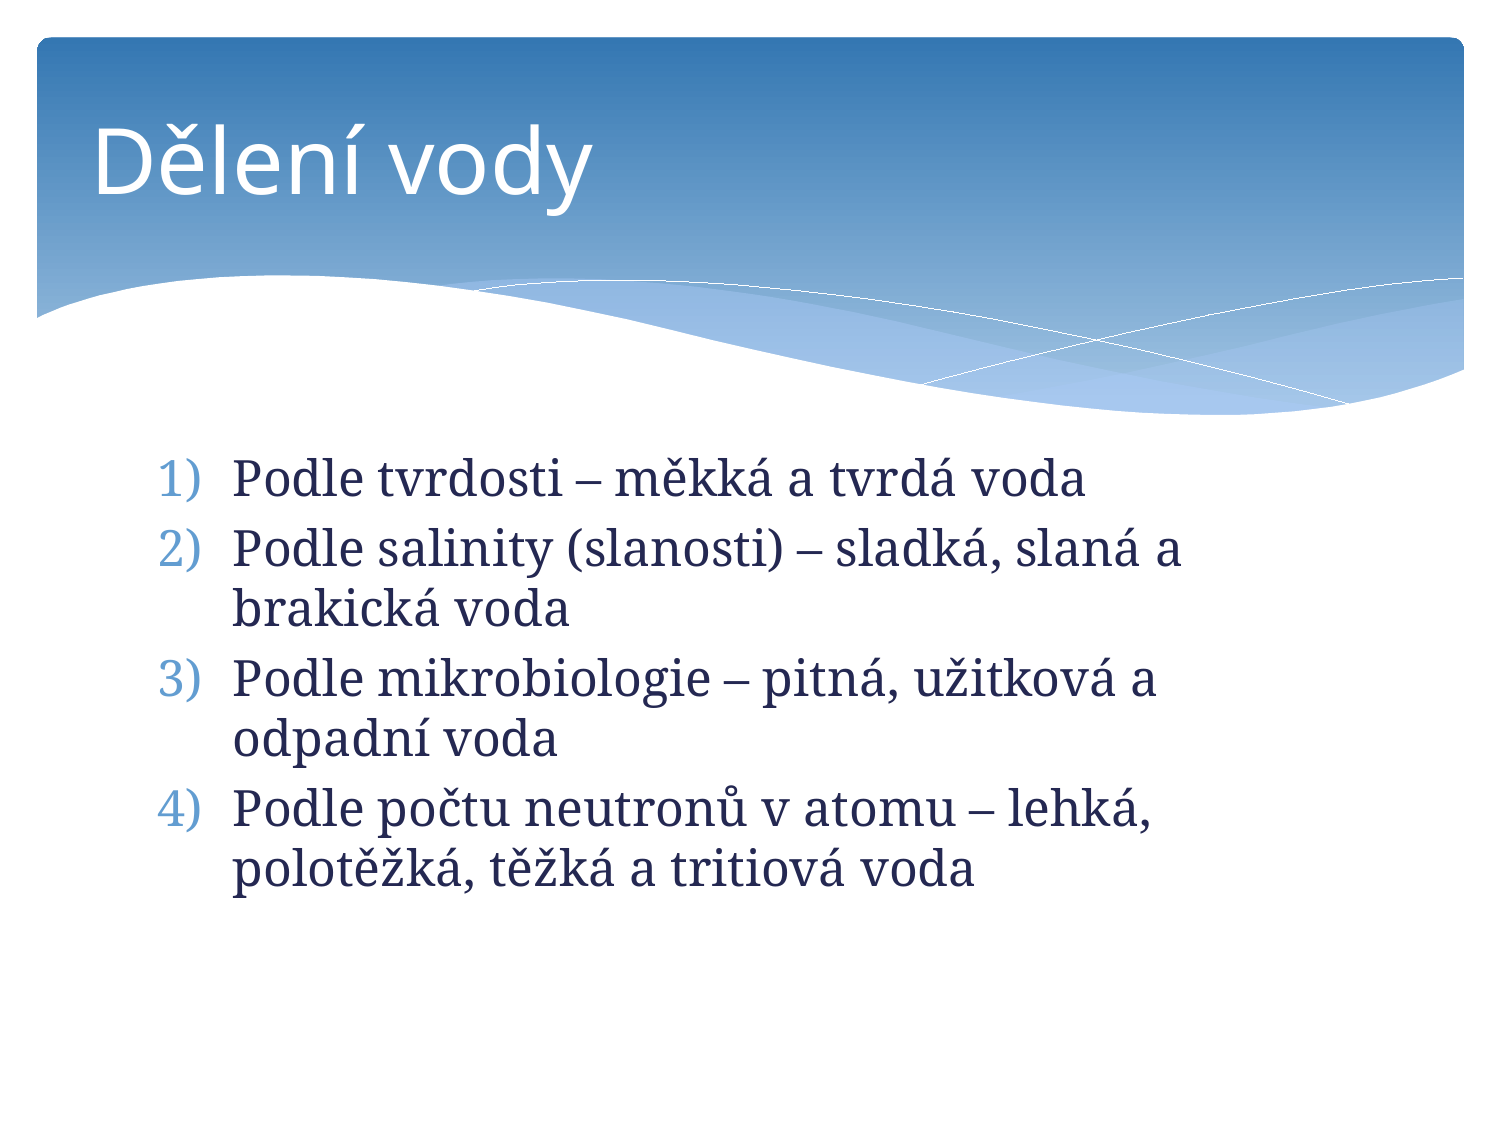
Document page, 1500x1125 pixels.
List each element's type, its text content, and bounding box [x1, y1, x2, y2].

title Dělení vody [74, 55, 1426, 262]
list Podle tvrdosti – měkká a tvrdá voda Podle salinity (slanosti) – sladká, slaná a brakická voda Podle mikrobiologie – pitná, užitková a odpadní voda Podle počtu neutronů v atomu – lehká, polotěžká, těžká a tritiová voda [142, 438, 1359, 1006]
